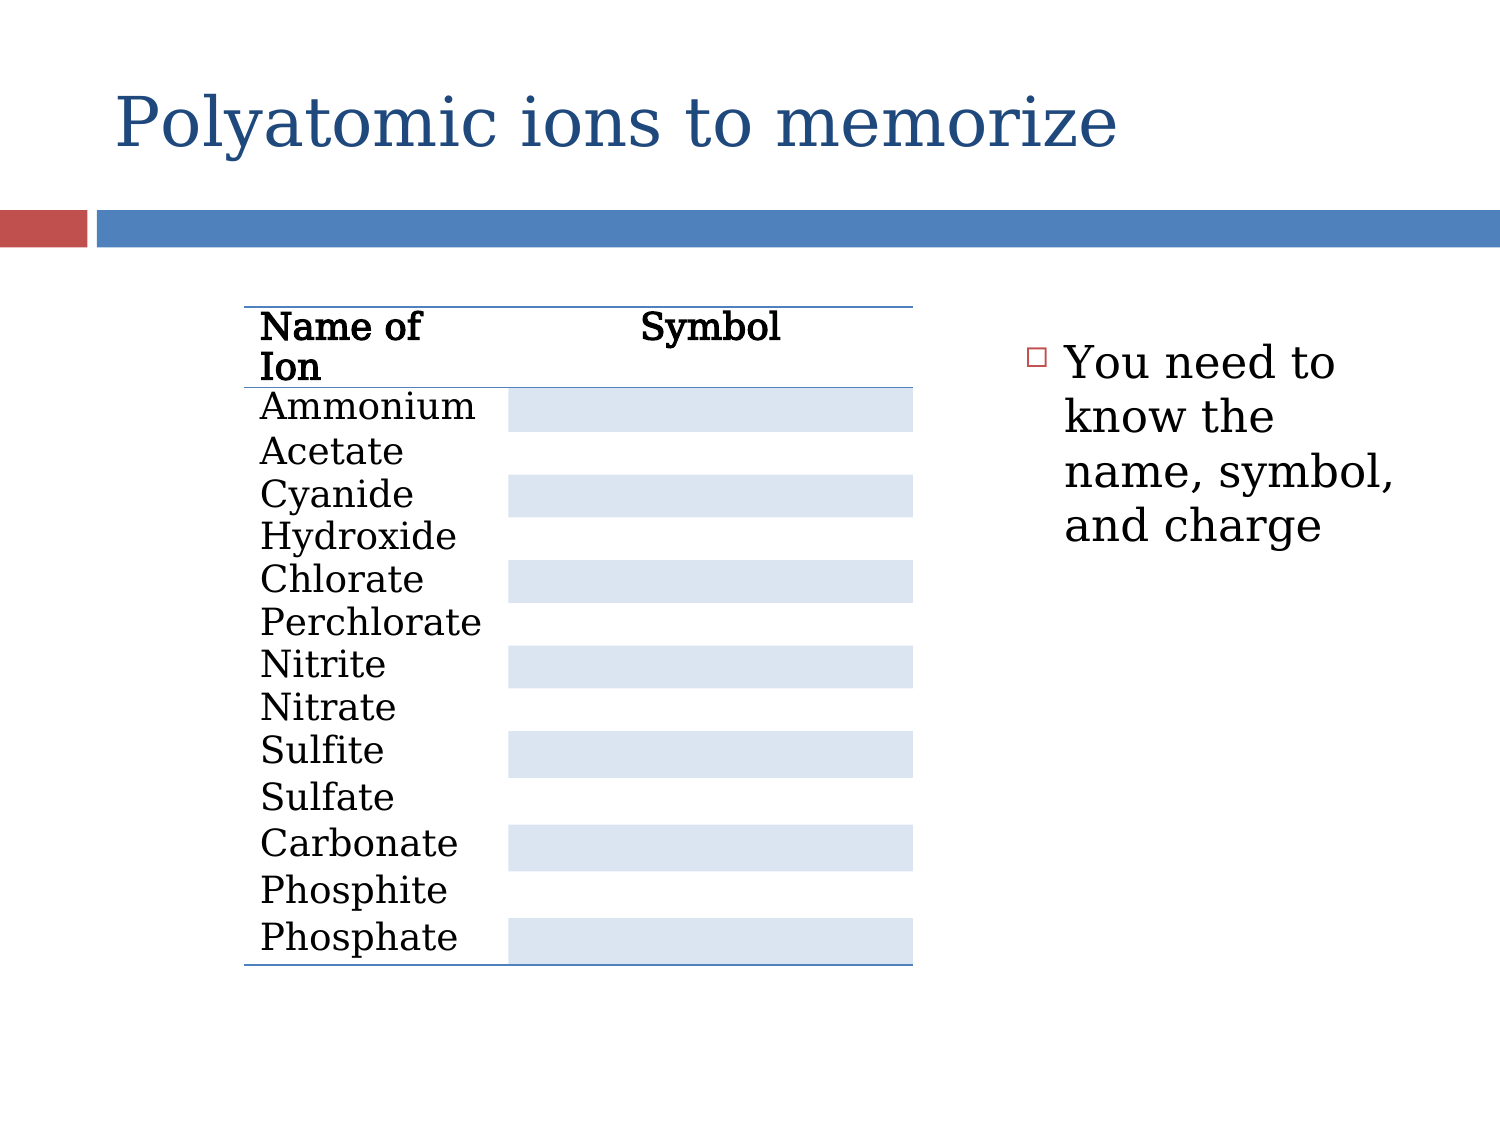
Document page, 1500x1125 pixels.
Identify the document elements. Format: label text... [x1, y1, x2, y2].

title Polyatomic ions to memorize [99, 37, 1438, 200]
list You need to know the name, symbol, and charge [1010, 260, 1433, 1011]
